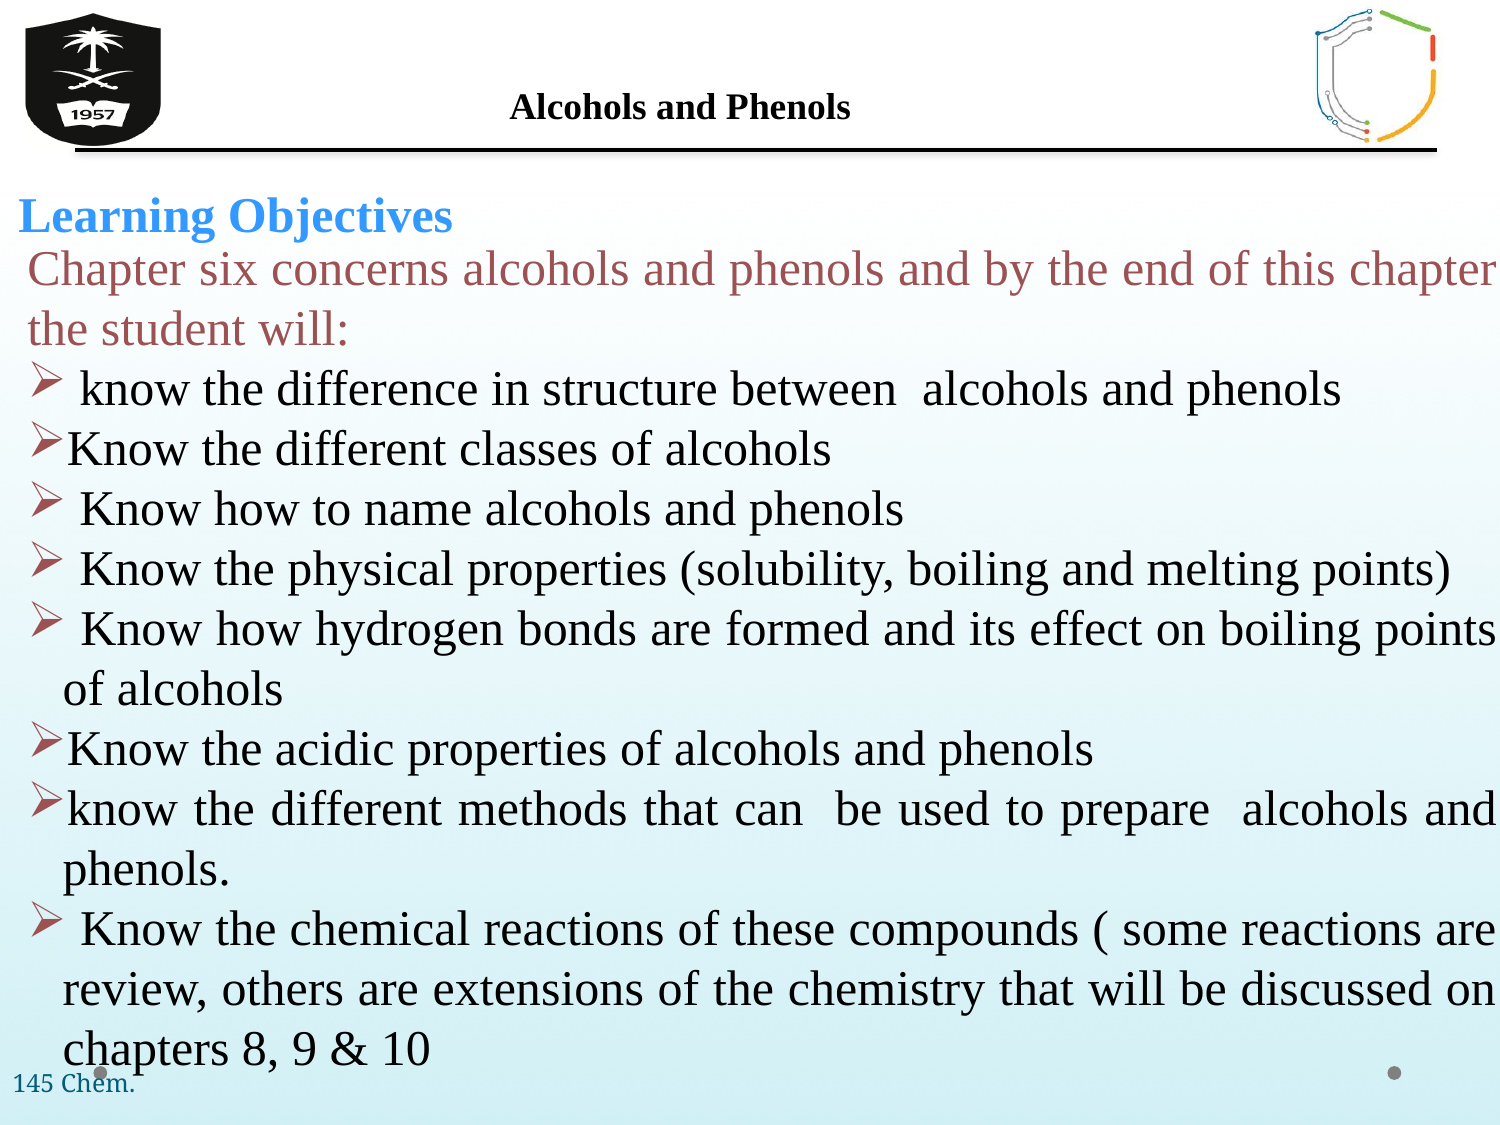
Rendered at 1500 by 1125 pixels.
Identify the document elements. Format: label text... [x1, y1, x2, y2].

title Learning Objectives [3, 125, 1091, 250]
picture [0, 0, 1500, 1125]
text_box 145 Chem. [12, 1037, 563, 1098]
text_box Alcohols and Phenols [494, 74, 866, 135]
text_box Chapter six concerns alcohols and phenols and by the end of this chapter the student will: know the difference in structure between alcohols and phenols Know the different classes of alcohols Know how to name alcohols and phenols Know the physical properties (solubility, boiling and melting points) Know how hydrogen bonds are formed and its effect on boiling points of alcohols Know the acidic properties of alcohols and phenols know the different methods that can be used to prepare alcohols and phenols. Know the chemical reactions of these compounds ( some reactions are review, others are extensions of the chemistry that will be discussed on chapters 8, 9 & 10 [12, 228, 1500, 1084]
